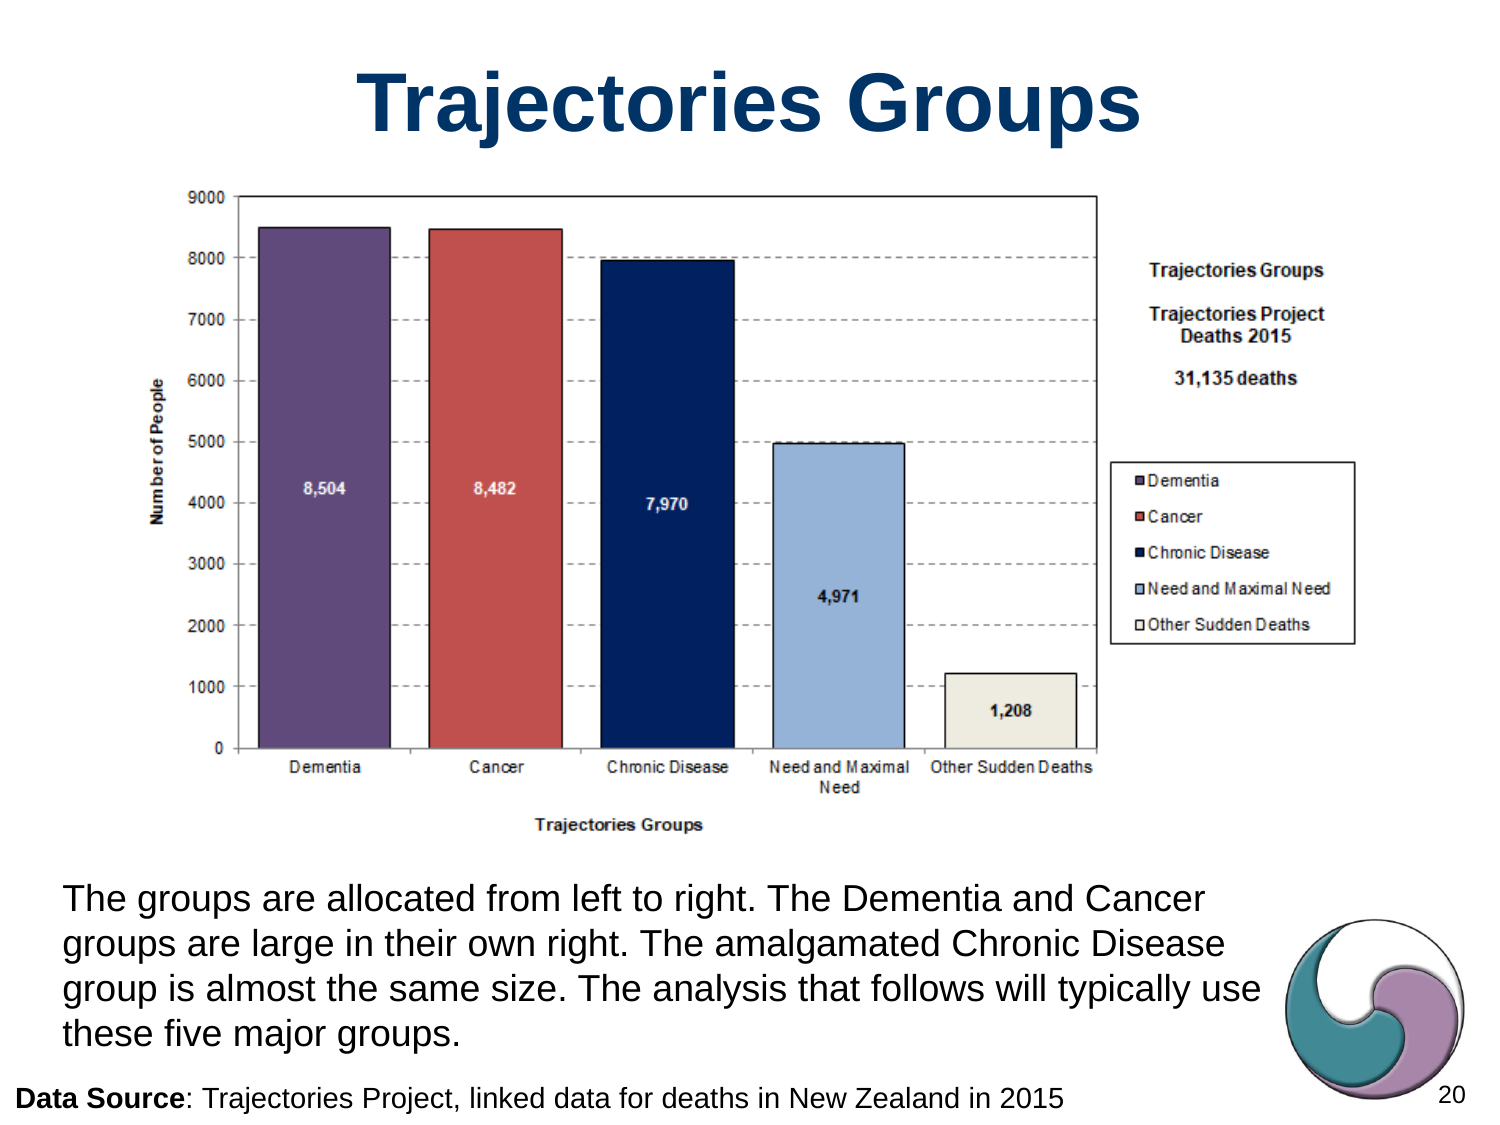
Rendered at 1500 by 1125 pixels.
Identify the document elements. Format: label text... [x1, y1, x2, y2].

picture [1281, 916, 1468, 1101]
picture [1455, 1087, 1463, 1101]
list Data Source: Trajectories Project, linked data for deaths in New Zealand in 2015 [0, 1071, 1188, 1123]
title Trajectories Groups [0, 12, 1500, 200]
list The groups are allocated from left to right. The Dementia and Cancer groups are large in their own right. The amalgamated Chronic Disease group is almost the same size. The analysis that follows will typically use these five major groups. [47, 866, 1330, 918]
picture [127, 162, 1373, 867]
